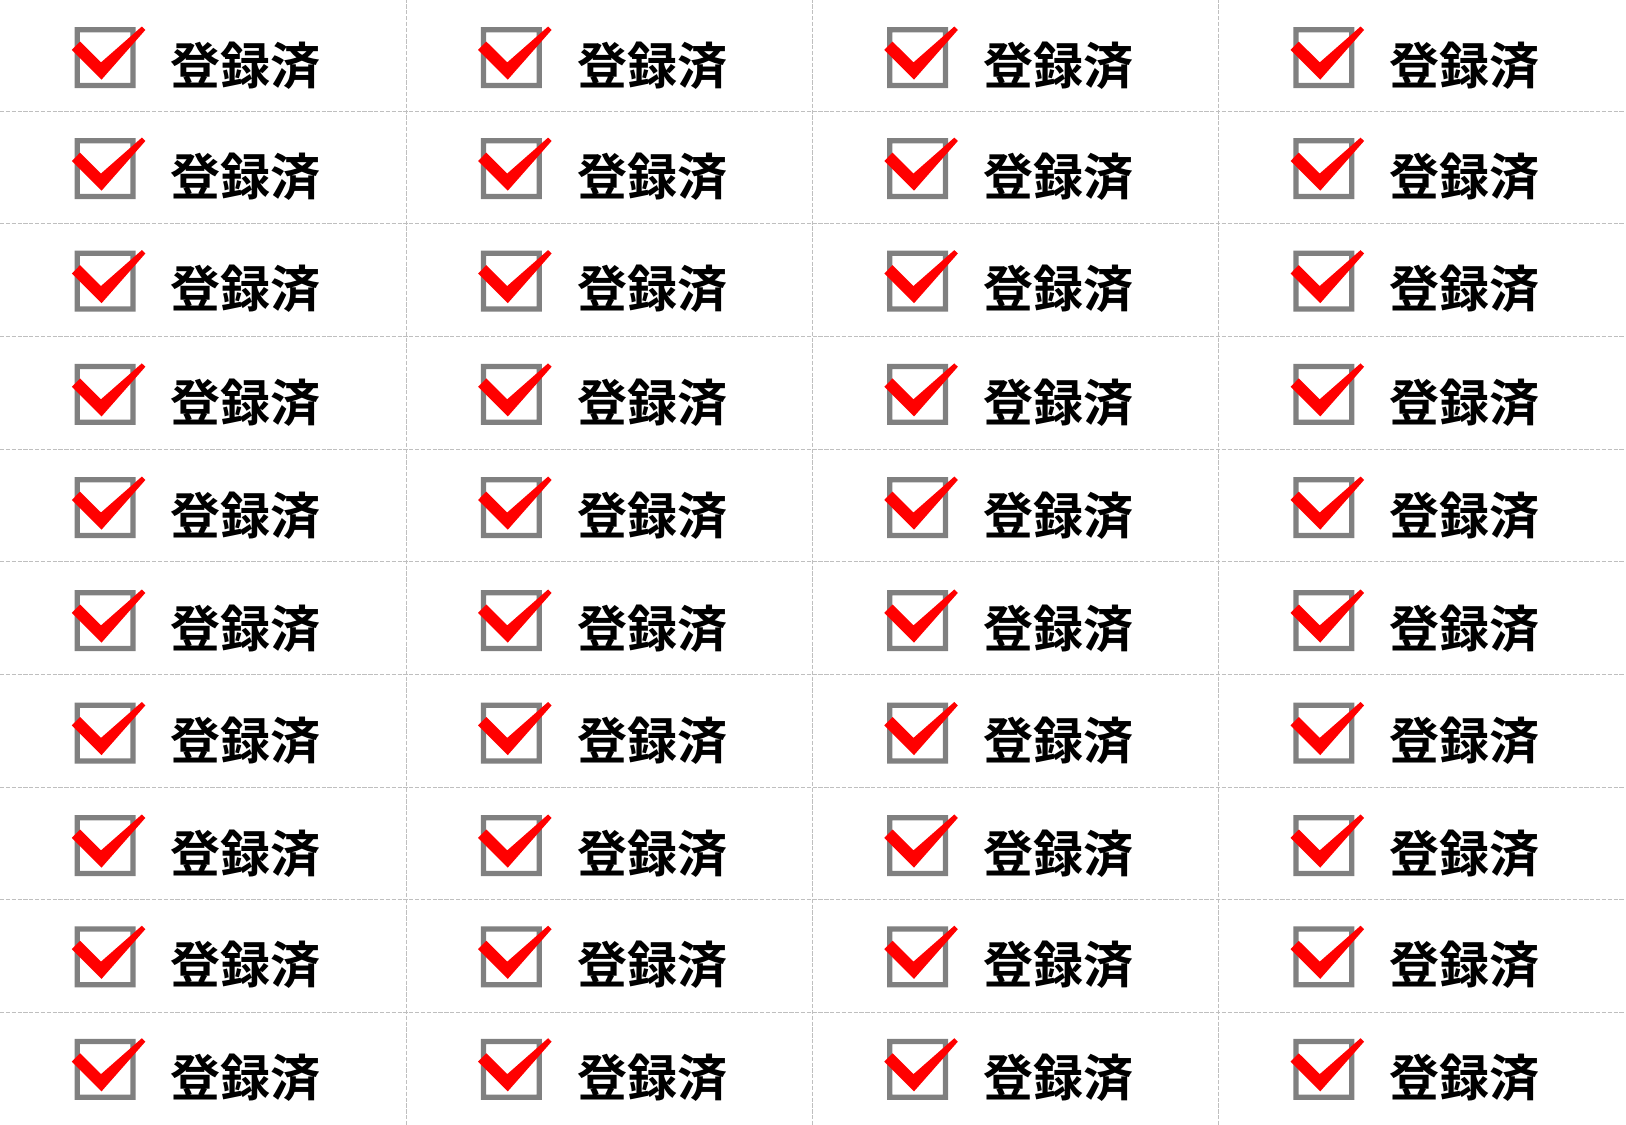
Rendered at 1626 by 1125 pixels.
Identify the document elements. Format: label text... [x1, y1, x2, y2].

text_box 登録済 [576, 597, 728, 658]
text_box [478, 250, 552, 312]
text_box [71, 814, 146, 877]
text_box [478, 137, 552, 200]
text_box 登録済 [1389, 145, 1540, 206]
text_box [71, 476, 146, 539]
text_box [71, 26, 146, 89]
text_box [1290, 589, 1365, 652]
text_box 登録済 [983, 709, 1134, 770]
text_box 登録済 [576, 1046, 728, 1107]
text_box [1290, 814, 1365, 877]
text_box 登録済 [170, 709, 321, 770]
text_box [884, 476, 958, 539]
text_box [478, 476, 552, 539]
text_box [884, 925, 958, 988]
text_box 登録済 [983, 933, 1134, 994]
text_box 登録済 [983, 1046, 1134, 1107]
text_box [884, 363, 958, 426]
text_box 登録済 [170, 484, 321, 545]
text_box 登録済 [1389, 1046, 1540, 1107]
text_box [884, 137, 958, 200]
text_box 登録済 [170, 1046, 321, 1107]
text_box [884, 250, 958, 312]
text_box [1290, 26, 1365, 89]
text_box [478, 363, 552, 426]
text_box 登録済 [576, 257, 728, 318]
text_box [1290, 701, 1365, 764]
text_box 登録済 [576, 34, 728, 95]
text_box 登録済 [983, 597, 1134, 658]
text_box 登録済 [576, 933, 728, 994]
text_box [478, 925, 552, 988]
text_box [884, 1038, 958, 1100]
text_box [71, 250, 146, 312]
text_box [478, 814, 552, 877]
text_box 登録済 [576, 709, 728, 770]
text_box 登録済 [170, 597, 321, 658]
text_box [1290, 1038, 1365, 1100]
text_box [478, 26, 552, 89]
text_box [478, 589, 552, 652]
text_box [71, 925, 146, 988]
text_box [884, 589, 958, 652]
text_box 登録済 [983, 371, 1134, 432]
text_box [1290, 925, 1365, 988]
text_box 登録済 [983, 484, 1134, 545]
text_box 登録済 [983, 257, 1134, 318]
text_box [71, 1038, 146, 1100]
text_box 登録済 [170, 34, 321, 95]
text_box 登録済 [1389, 709, 1540, 770]
text_box 登録済 [1389, 822, 1540, 883]
text_box 登録済 [170, 371, 321, 432]
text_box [1290, 476, 1365, 539]
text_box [71, 589, 146, 652]
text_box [884, 26, 958, 89]
text_box 登録済 [1389, 597, 1540, 658]
text_box 登録済 [1389, 371, 1540, 432]
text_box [478, 701, 552, 764]
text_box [884, 701, 958, 764]
text_box 登録済 [1389, 484, 1540, 545]
text_box 登録済 [576, 484, 728, 545]
text_box 登録済 [576, 371, 728, 432]
text_box 登録済 [983, 34, 1134, 95]
text_box 登録済 [1389, 933, 1540, 994]
text_box 登録済 [170, 257, 321, 318]
text_box 登録済 [983, 822, 1134, 883]
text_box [71, 701, 146, 764]
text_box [71, 137, 146, 200]
text_box 登録済 [170, 145, 321, 206]
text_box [1290, 250, 1365, 312]
text_box 登録済 [576, 822, 728, 883]
text_box 登録済 [170, 822, 321, 883]
text_box 登録済 [1389, 34, 1540, 95]
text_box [478, 1038, 552, 1100]
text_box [71, 363, 146, 426]
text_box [884, 814, 958, 877]
text_box 登録済 [1389, 257, 1540, 318]
text_box 登録済 [170, 933, 321, 994]
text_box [1290, 137, 1365, 200]
text_box 登録済 [576, 145, 728, 206]
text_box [1290, 363, 1365, 426]
text_box 登録済 [983, 145, 1134, 206]
